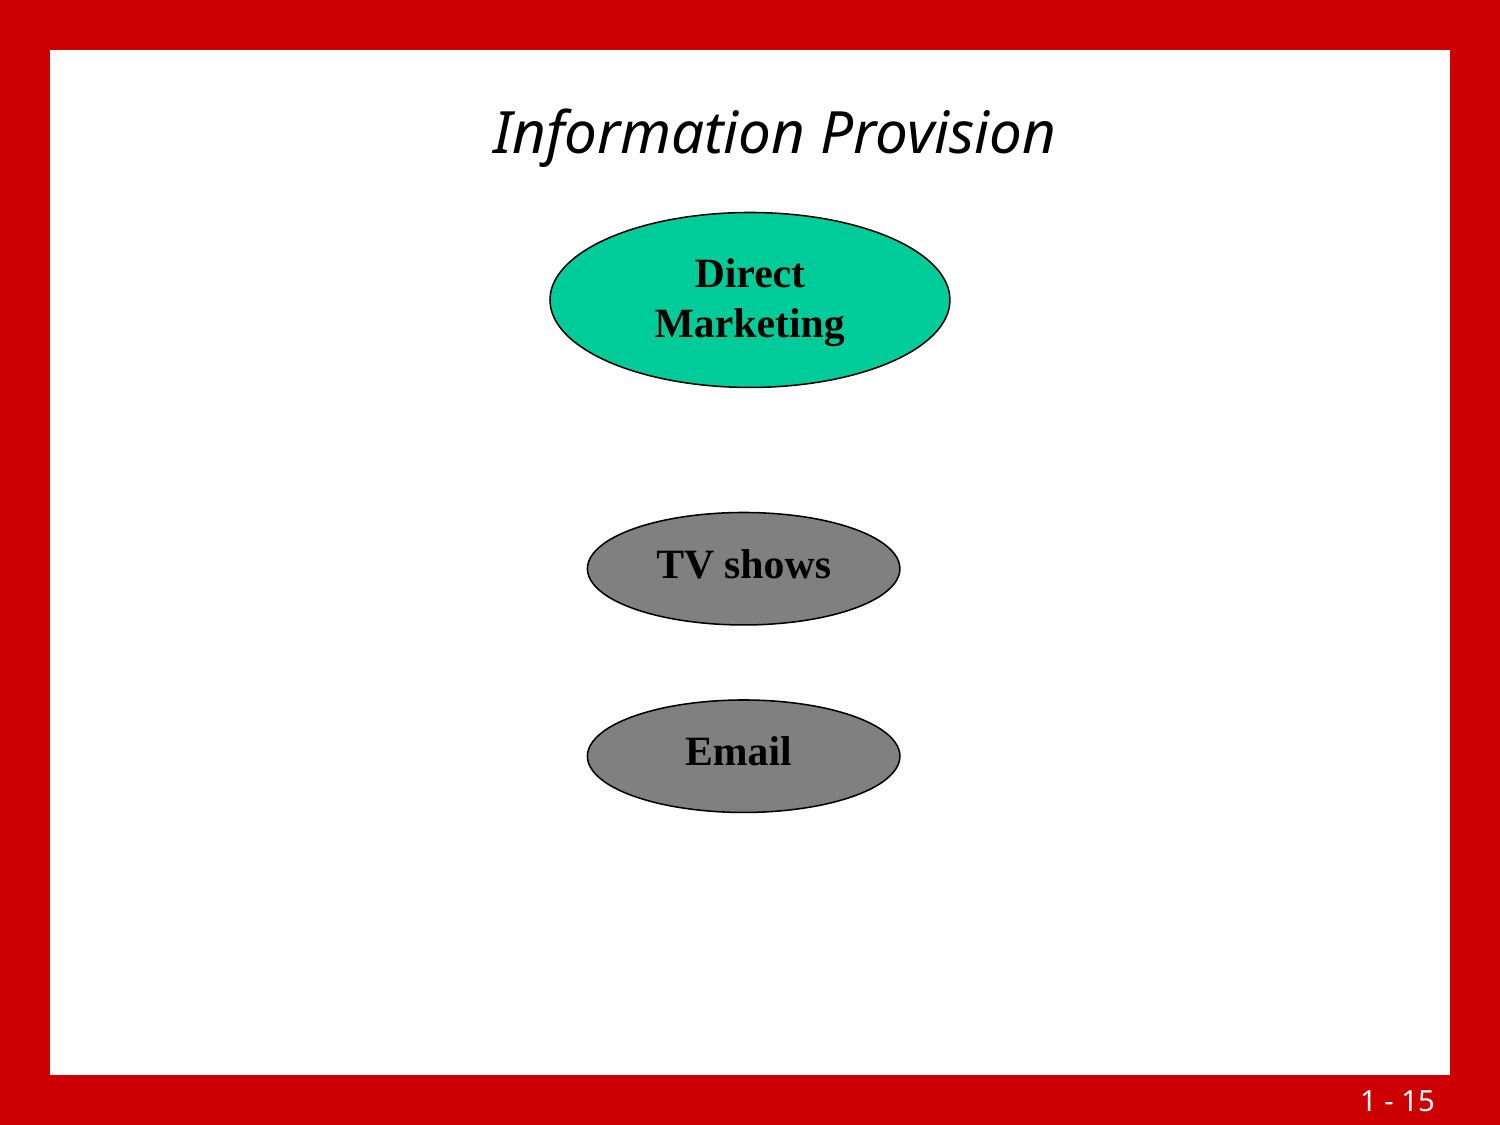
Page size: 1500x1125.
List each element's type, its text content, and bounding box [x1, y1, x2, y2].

slide_number 1 - 14 [1137, 1074, 1451, 1125]
text_box Email [587, 699, 900, 813]
text_box Direct Marketing [549, 212, 950, 388]
text_box TV shows [587, 512, 900, 625]
text_box Information Provision [137, 87, 1413, 188]
